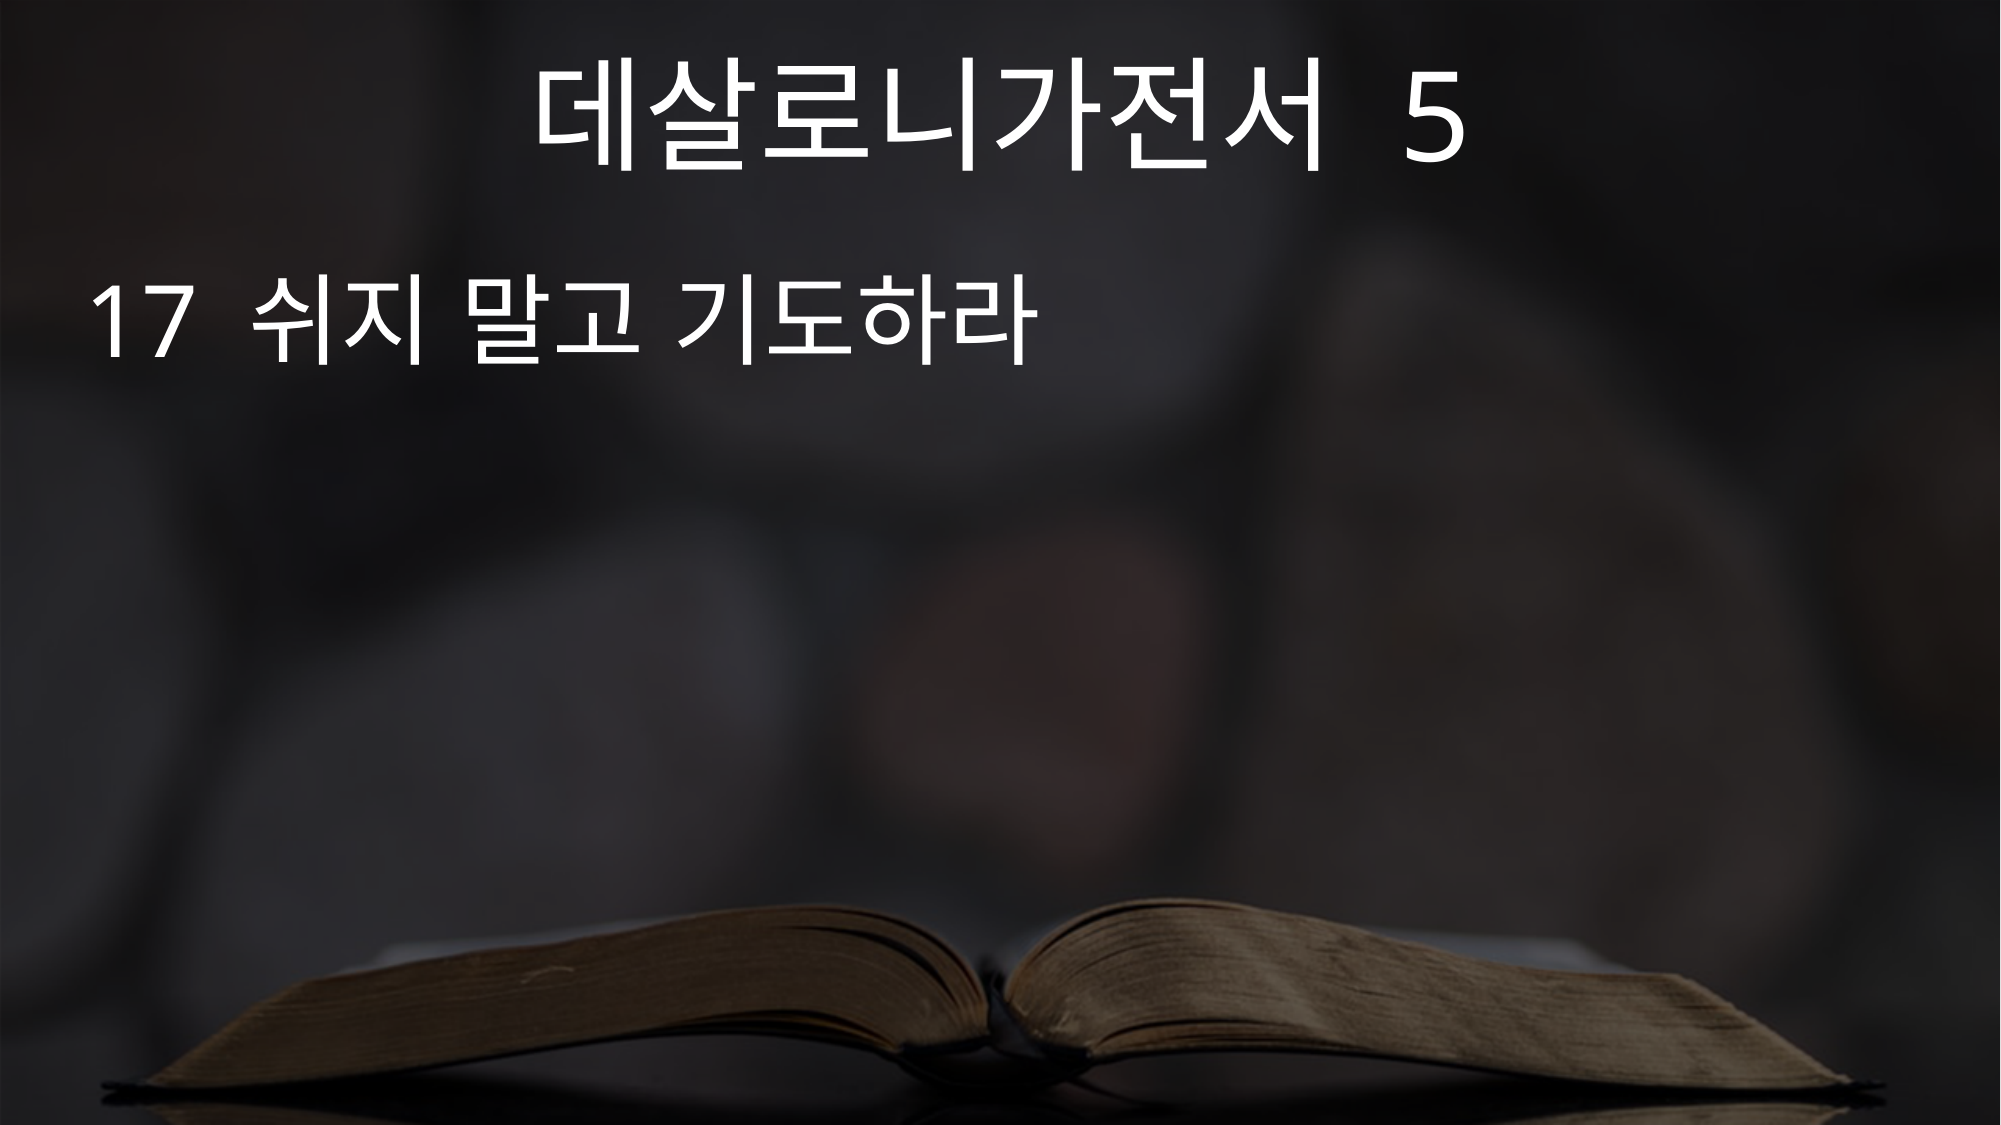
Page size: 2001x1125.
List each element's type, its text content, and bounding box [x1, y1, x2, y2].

footer 데살로니가전서 5 [0, 32, 2000, 192]
picture [0, 0, 2001, 1125]
list 17 쉬지 말고 기도하라 [69, 263, 1953, 423]
